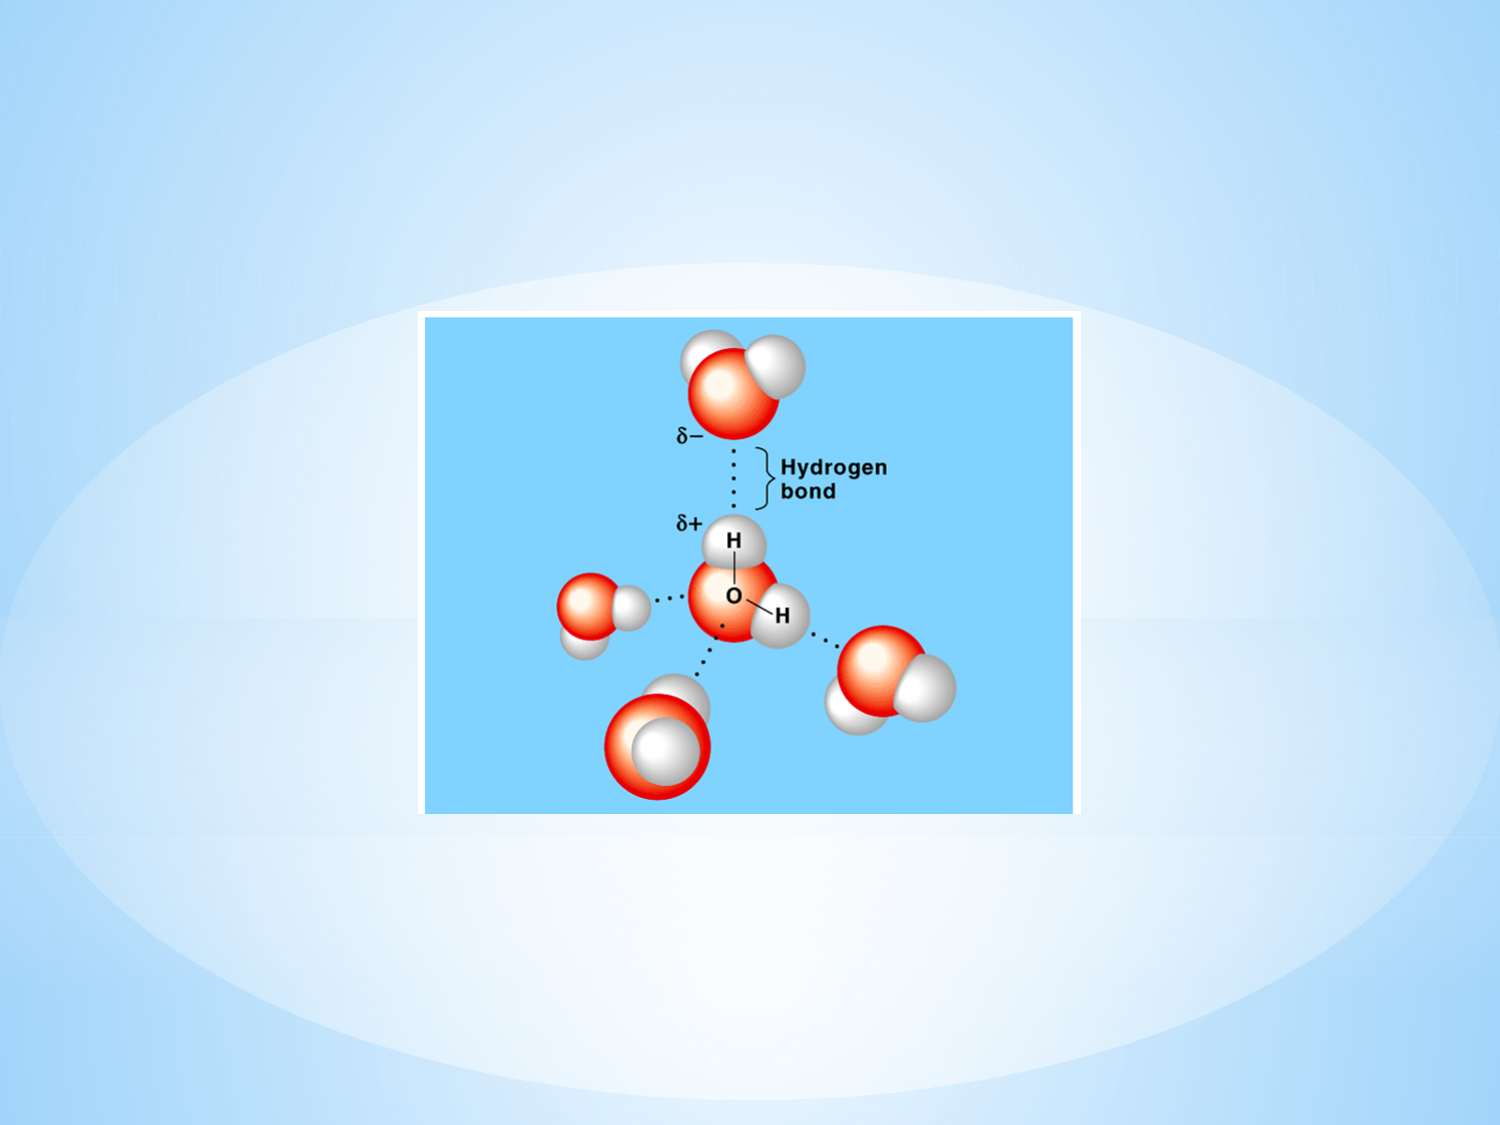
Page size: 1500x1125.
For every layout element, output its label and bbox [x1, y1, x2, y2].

picture [418, 311, 1082, 814]
